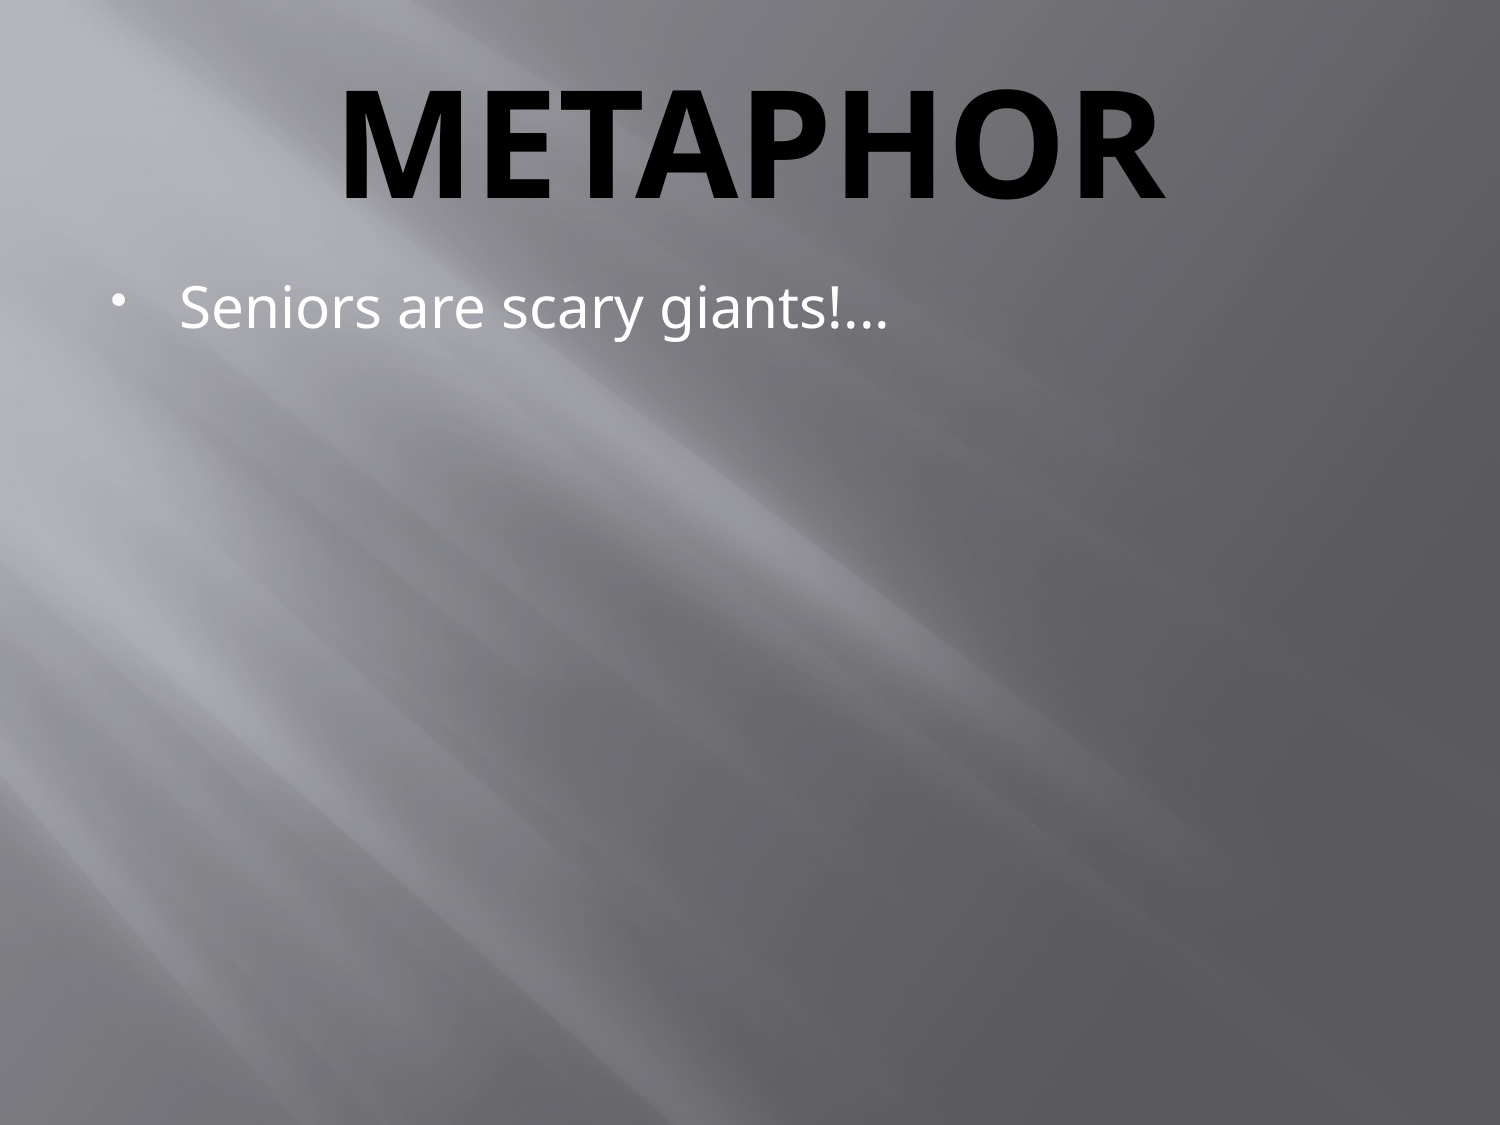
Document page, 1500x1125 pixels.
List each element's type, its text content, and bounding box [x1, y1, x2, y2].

list Seniors are scary giants!... [75, 262, 1425, 1035]
title METAPHOR [75, 45, 1425, 233]
